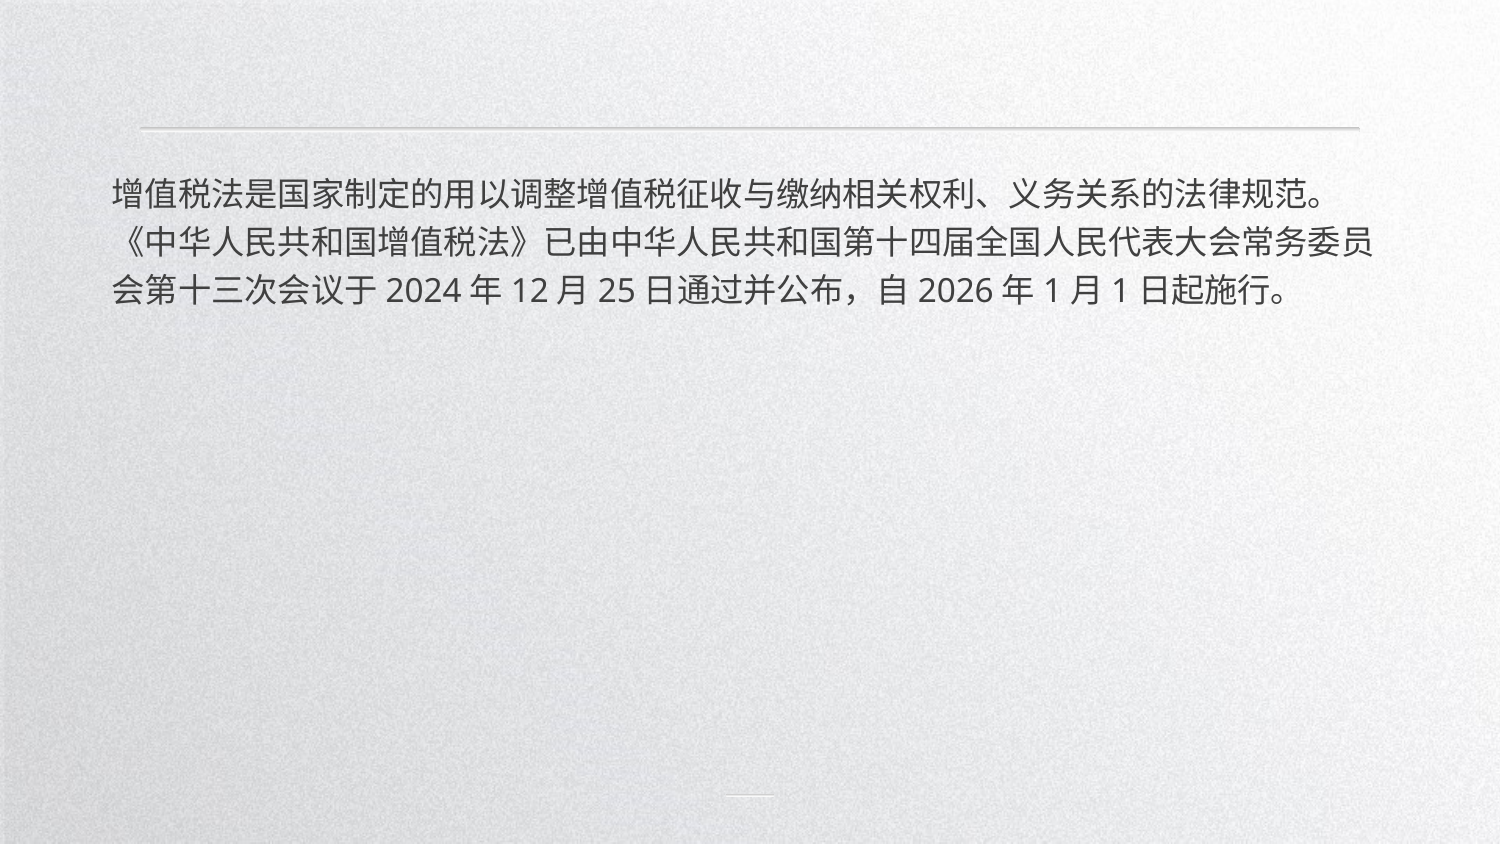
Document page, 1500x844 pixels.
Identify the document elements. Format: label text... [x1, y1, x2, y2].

text_box 增值税法是国家制定的用以调整增值税征收与缴纳相关权利、义务关系的法律规范。《中华人民共和国增值税法》已由中华人民共和国第十四届全国人民代表大会常务委员会第十三次会议于2024年12月25日通过并公布，自2026年1月1日起施行。 [100, 159, 1400, 375]
picture [0, 0, 1500, 844]
